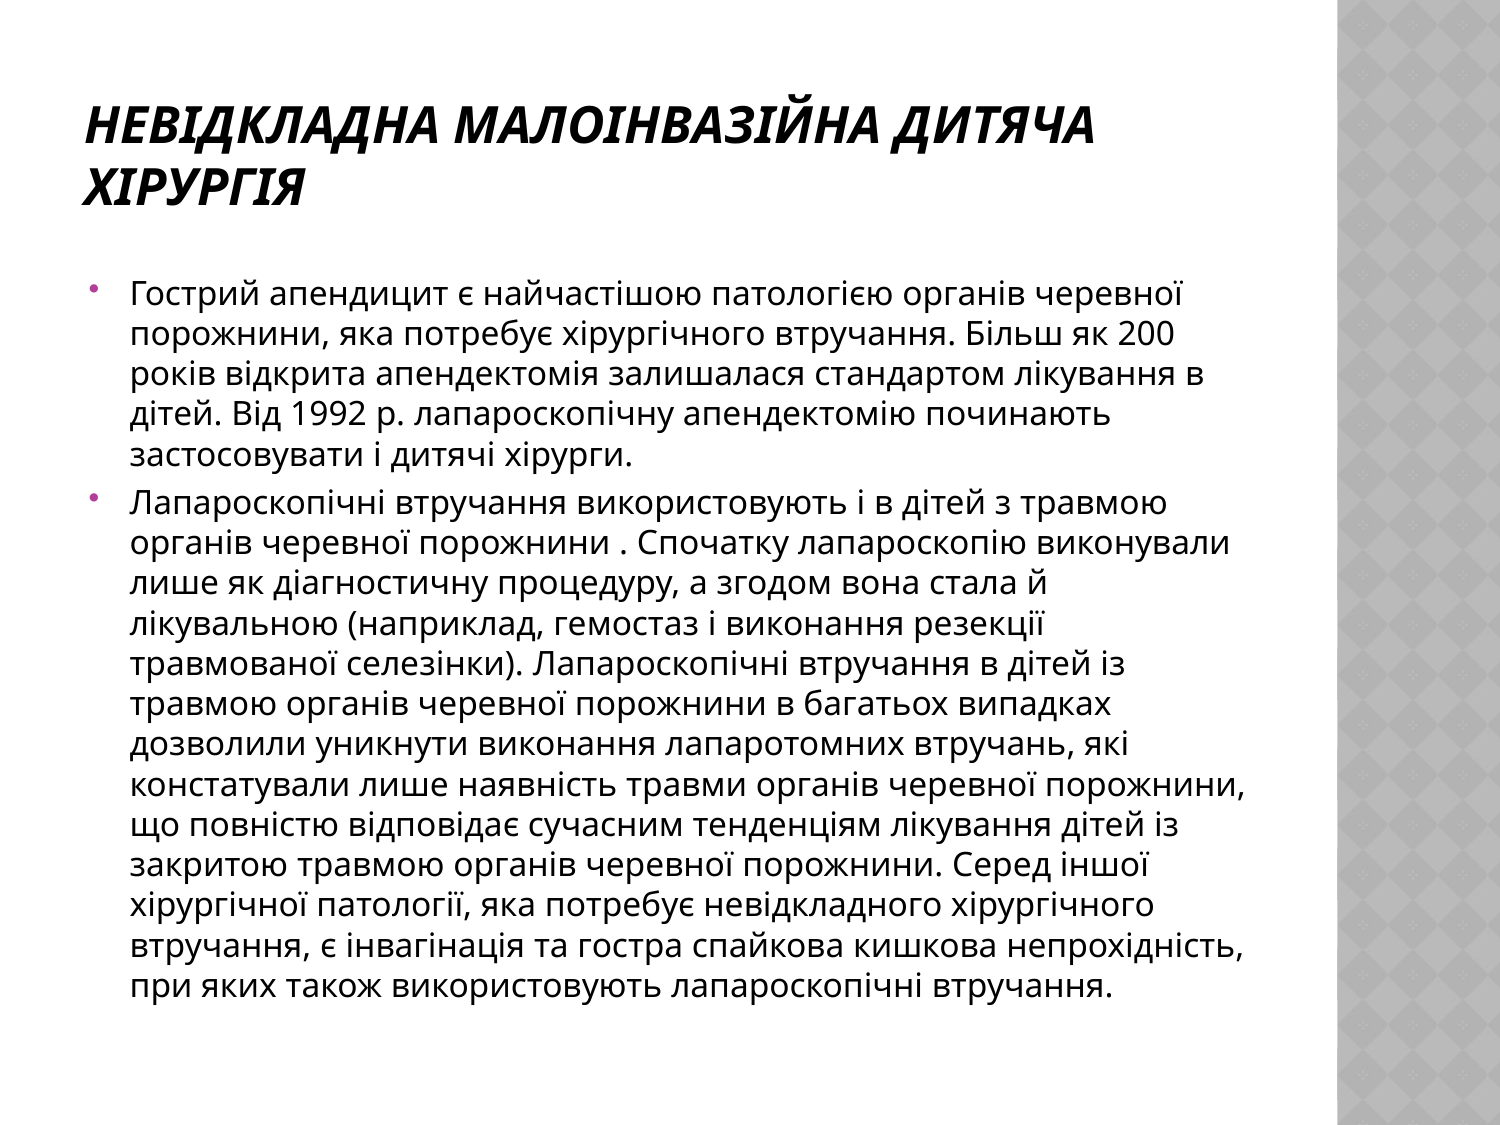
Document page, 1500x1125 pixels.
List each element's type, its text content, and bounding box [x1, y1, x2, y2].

list Гострий апендицит є найчастішою патологією органів черевної порожнини, яка потребує хірургічного втручання. Більш як 200 років відкрита апендектомія залишалася стандартом лікування в дітей. Від 1992 р. лапароскопічну апендектомію починають застосовувати і дитячі хірурги. Лапароскопічні втручання використовують і в дітей з травмою органів черевної порожнини . Спочатку лапароскопію виконували лише як діагностичну процедуру, а згодом вона стала й лікувальною (наприклад, гемостаз і виконання резекції травмованої селезінки). Лапароскопічні втручання в дітей із травмою органів черевної порожнини в багатьох випадках дозволили уникнути виконання лапаротомних втручань, які констатували лише наявність травми органів черевної порожнини, що повністю відповідає сучасним тенденціям лікування дітей із закритою травмою органів черевної порожнини. Серед іншої хірургічної патології, яка потребує невідкладного хірургічного втручання, є інвагінація та гостра спайкова кишкова непрохідність, при яких також використовують лапароскопічні втручання. [75, 264, 1263, 1059]
title Невідкладна малоінвазійна дитяча хірургія [76, 90, 1265, 278]
